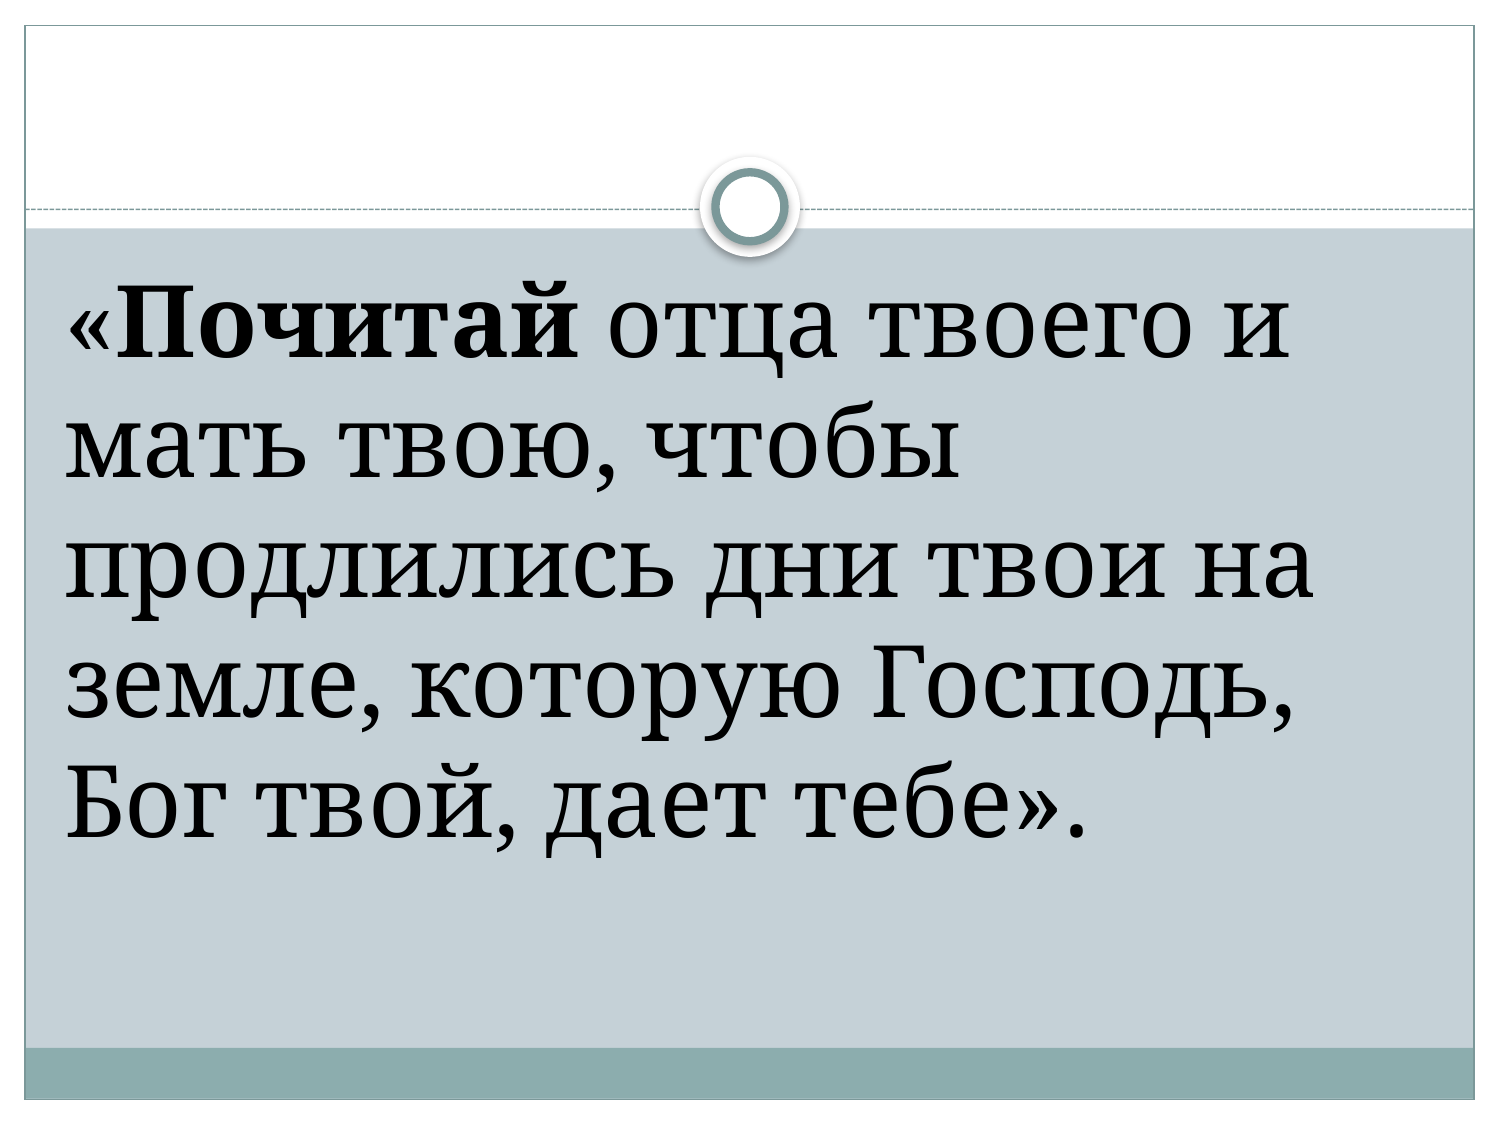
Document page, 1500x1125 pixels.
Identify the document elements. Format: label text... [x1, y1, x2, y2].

list «Почитай отца твоего и мать твою, чтобы продлились дни твои на земле, которую Господь, Бог твой, дает тебе». [49, 250, 1471, 1001]
